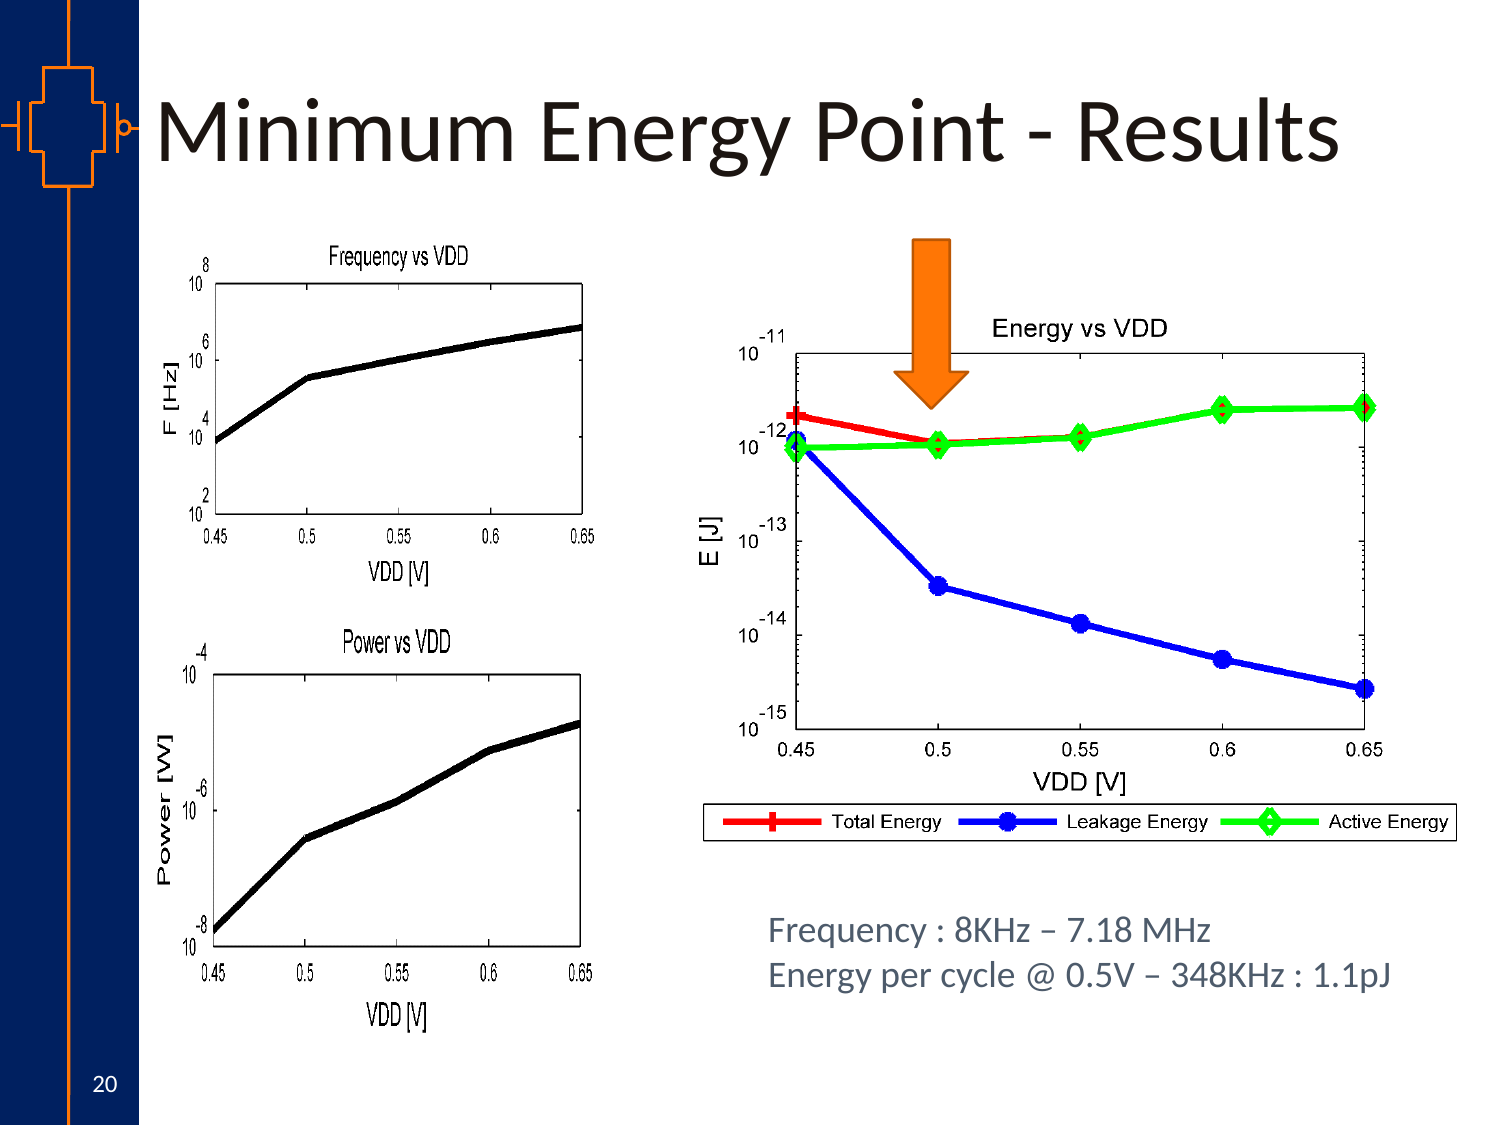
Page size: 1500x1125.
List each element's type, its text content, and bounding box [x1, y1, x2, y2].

picture [141, 213, 654, 1053]
title Minimum Energy Point - Results [139, 0, 1500, 188]
text_box Frequency : 8KHz – 7.18 MHz Energy per cycle @ 0.5V – 348KHz : 1.1pJ [753, 906, 1407, 1002]
text_box [911, 238, 952, 286]
picture [686, 289, 1474, 894]
slide_number 20 [77, 1052, 140, 1113]
